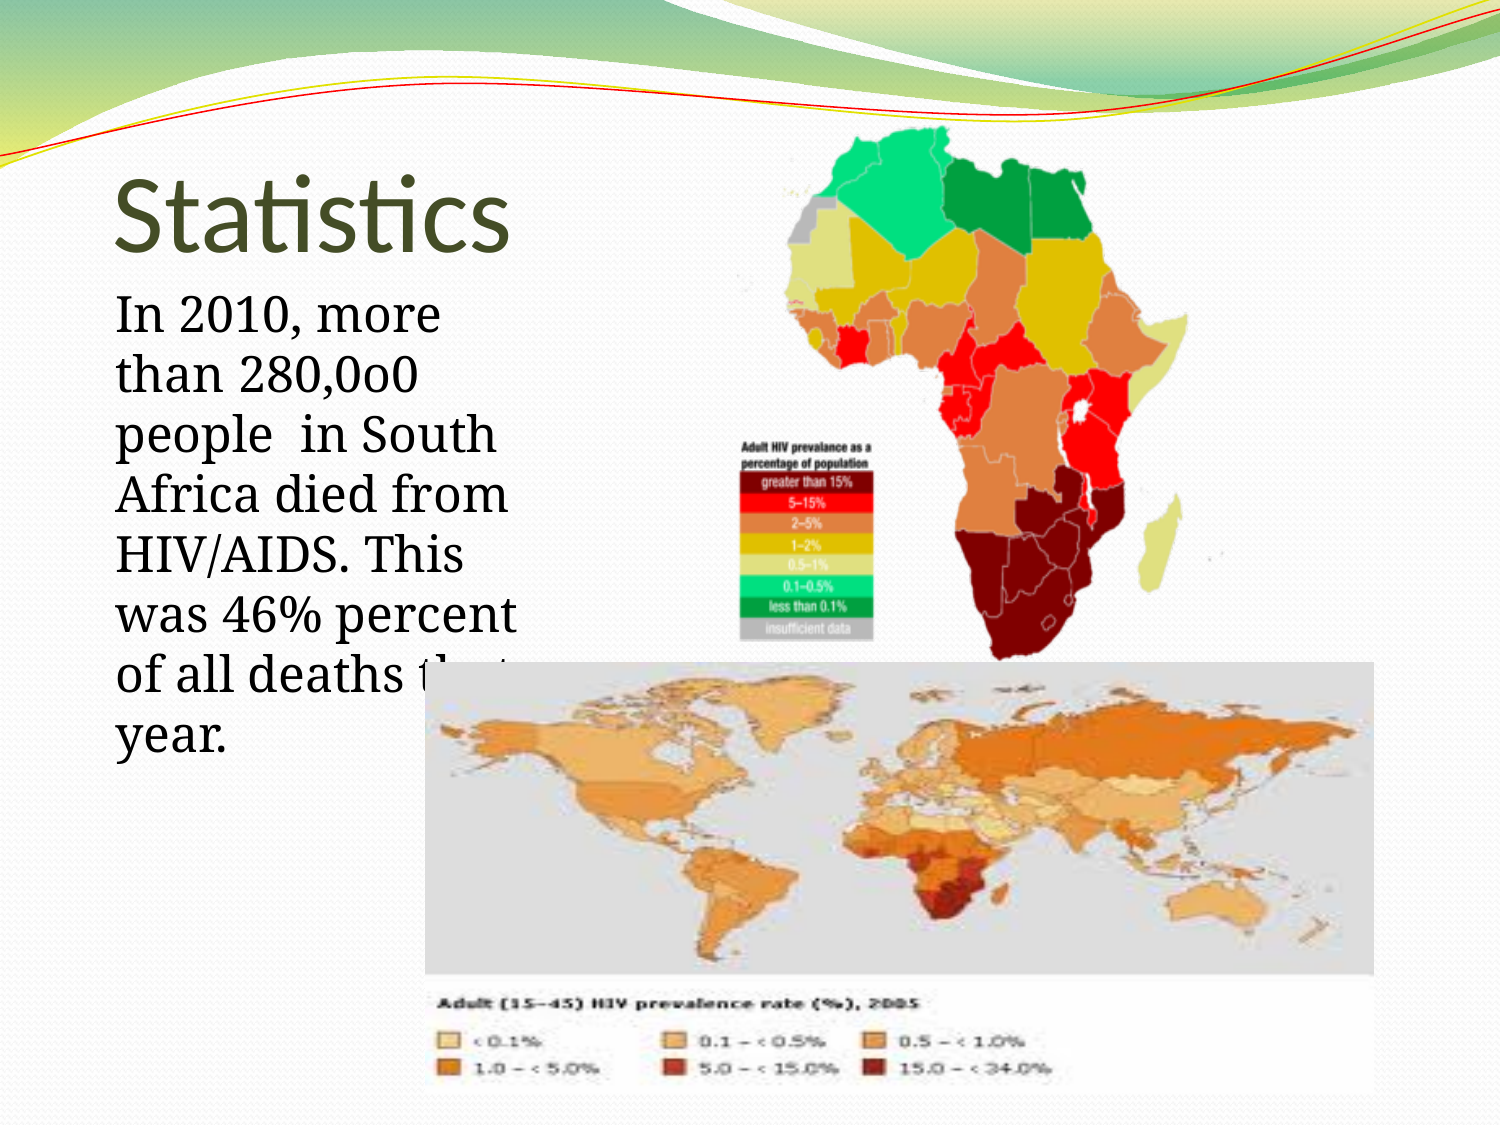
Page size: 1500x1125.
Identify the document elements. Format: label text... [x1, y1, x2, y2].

list In 2010, more than 280,0o0 people in South Africa died from HIV/AIDS. This was 46% percent of all deaths that year. [112, 275, 563, 1025]
title Statistics [112, 84, 563, 275]
picture [424, 662, 1374, 1093]
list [737, 124, 1226, 661]
